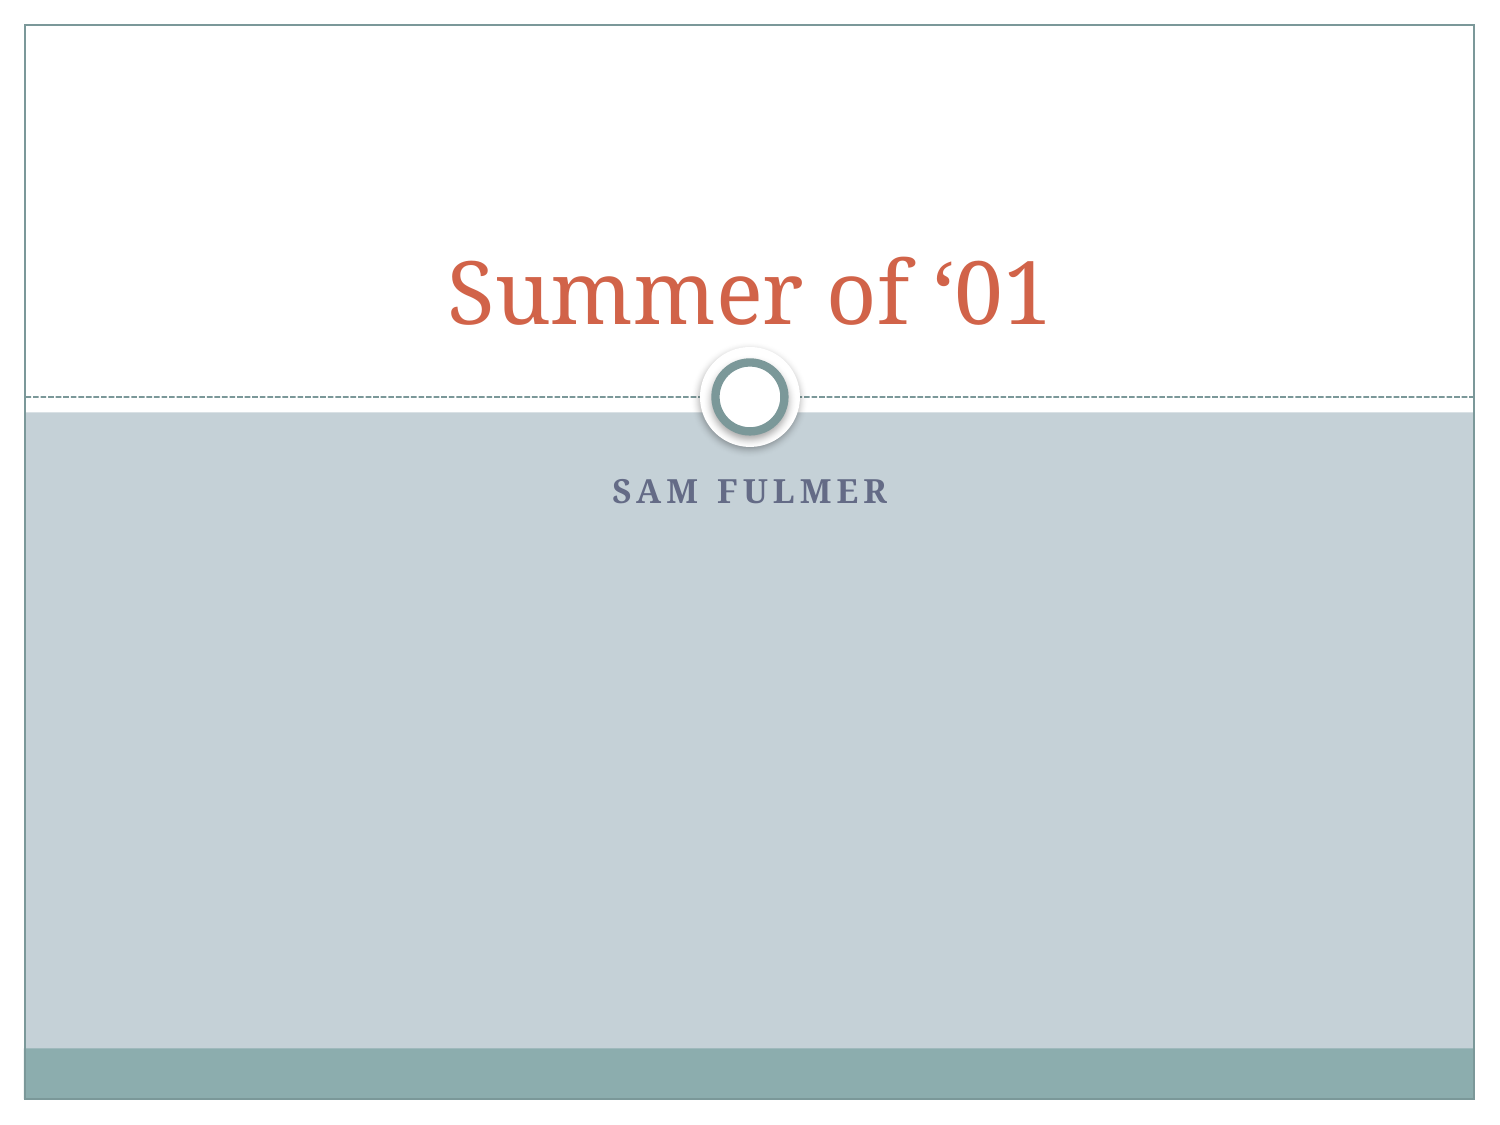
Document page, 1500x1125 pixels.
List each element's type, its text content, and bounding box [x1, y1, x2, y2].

title Summer of ‘01 [112, 62, 1388, 350]
subtitle Sam Fulmer [225, 462, 1275, 750]
